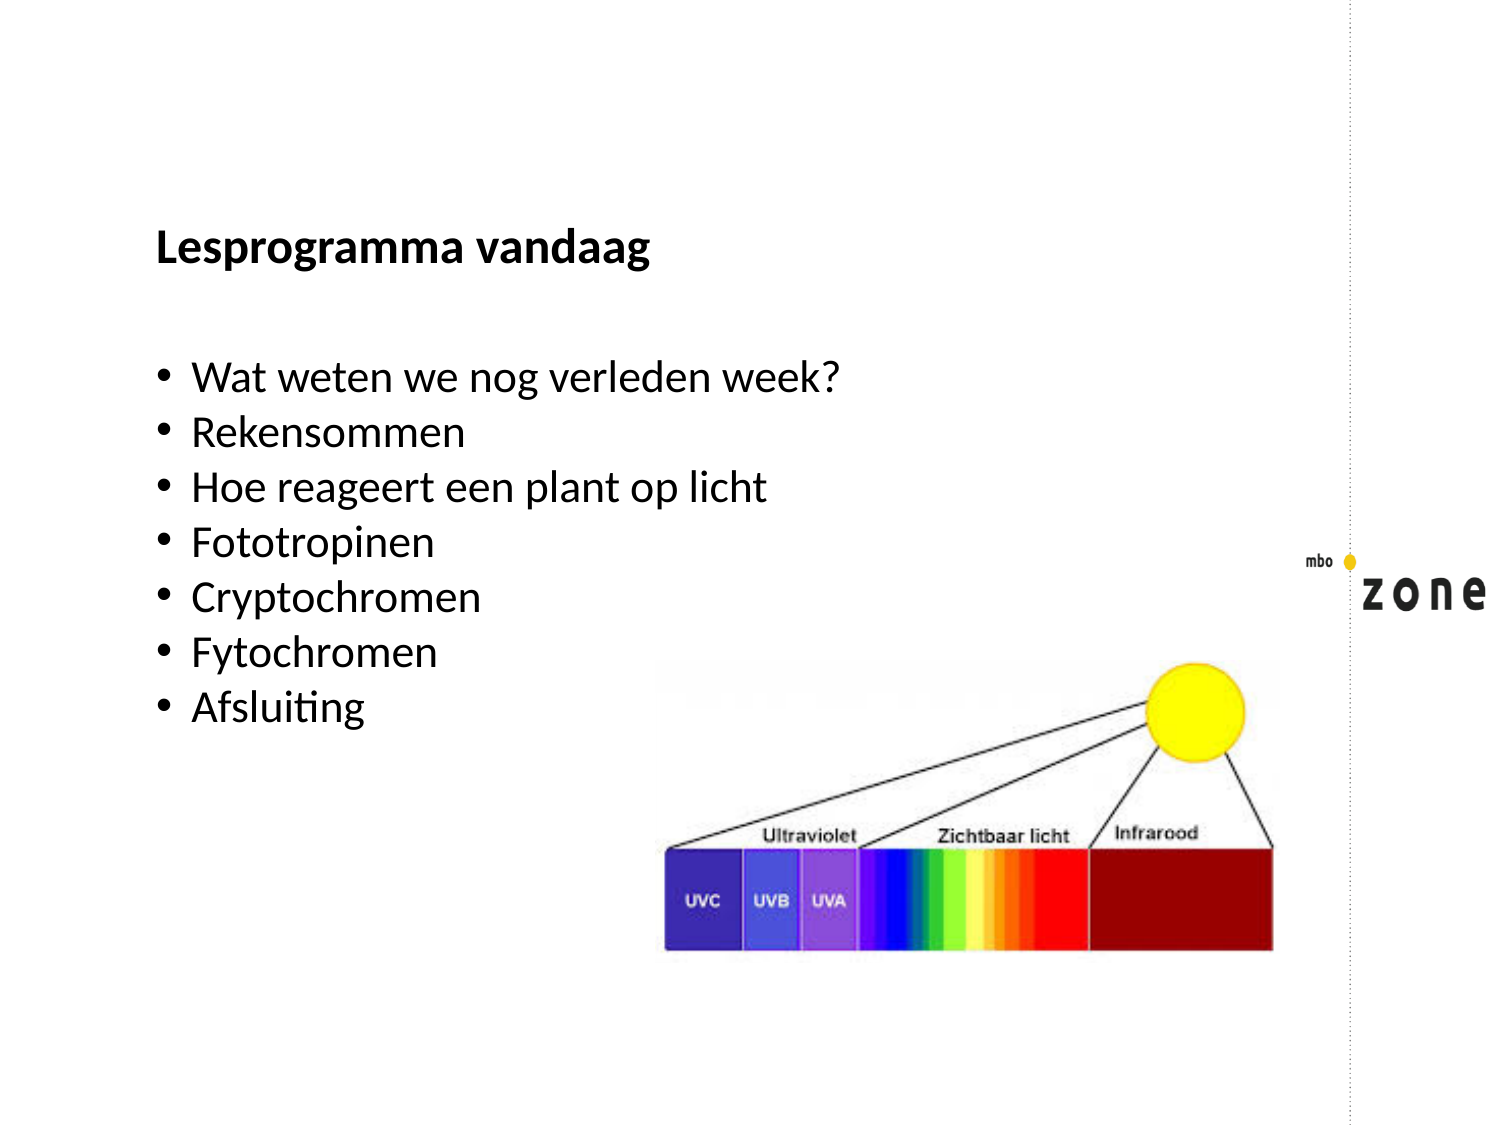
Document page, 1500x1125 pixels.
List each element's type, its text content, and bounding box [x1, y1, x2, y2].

picture [654, 0, 1500, 1125]
text_box Lesprogramma vandaag [141, 205, 1084, 281]
text_box Wat weten we nog verleden week? Rekensommen Hoe reageert een plant op licht Fototropinen Cryptochromen Fytochromen Afsluiting [141, 339, 1169, 807]
